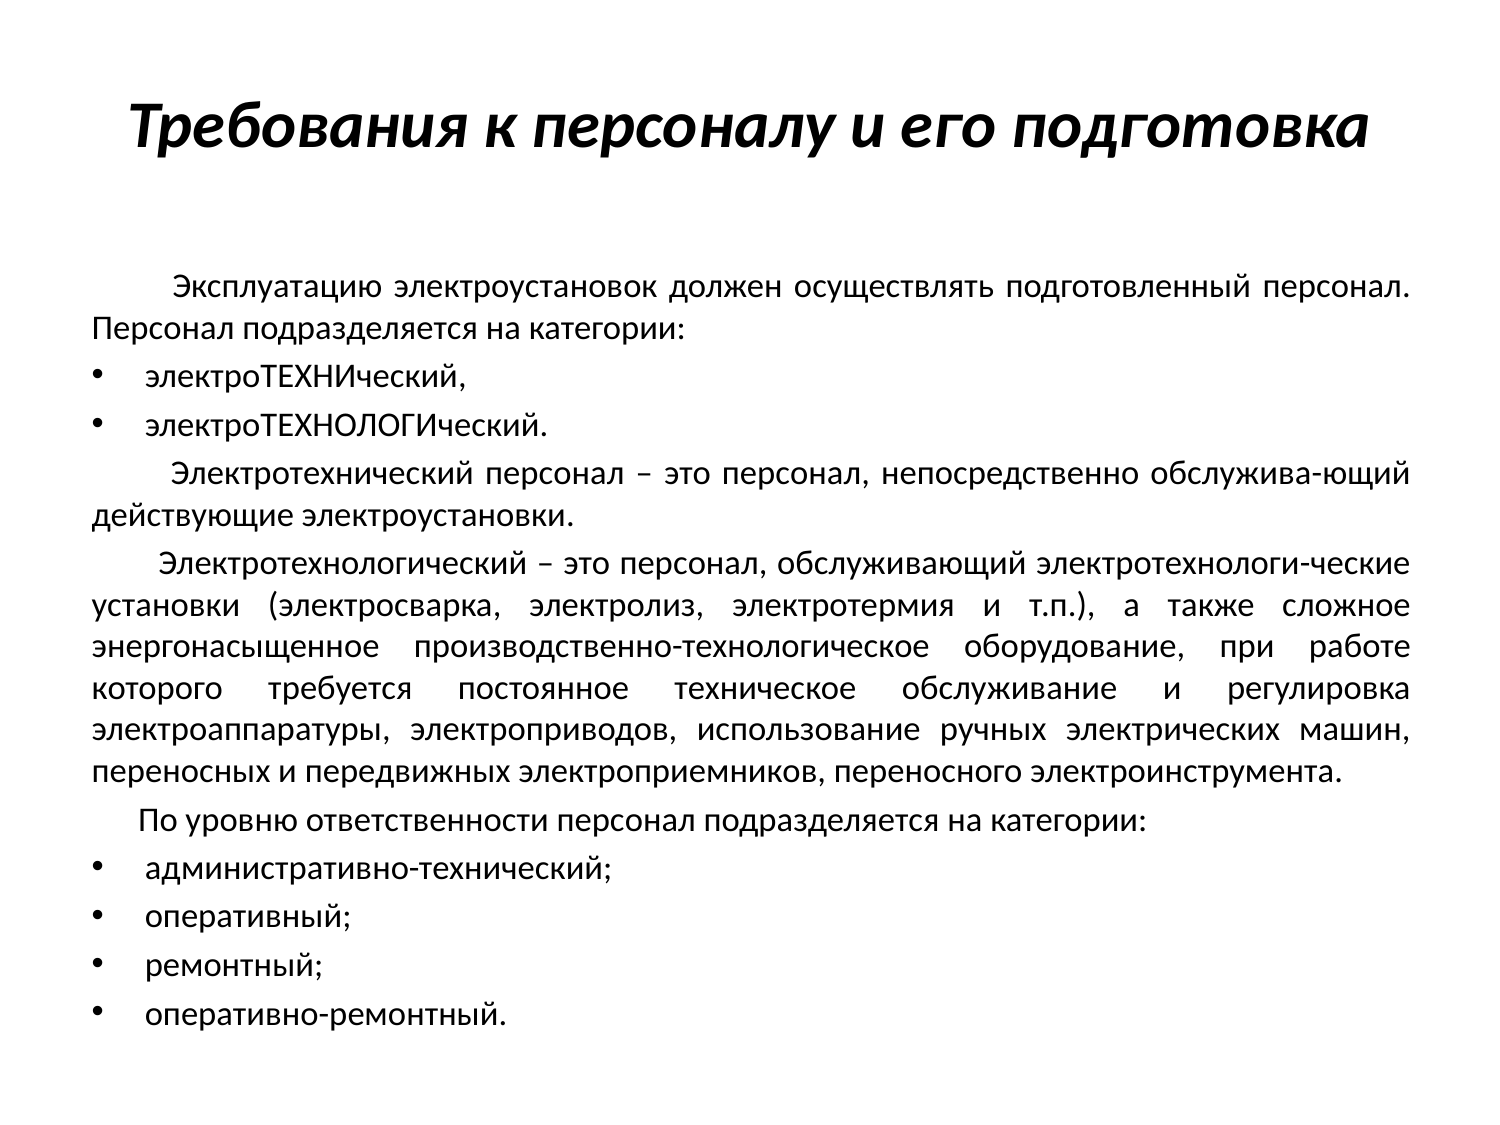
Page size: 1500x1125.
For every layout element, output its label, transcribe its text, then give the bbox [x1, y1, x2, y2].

title Требования к персоналу и его подготовка [75, 45, 1425, 197]
list Эксплуатацию электроустановок должен осуществлять подготовленный персонал. Персонал подразделяется на категории: электроТЕХНИческий, электроТЕХНОЛОГИческий. Электротехнический персонал – это персонал, непосредственно обслужива-ющий действующие электроустановки. Электротехнологический – это персонал, обслуживающий электротехнологи-ческие установки (электросварка, электролиз, электротермия и т.п.), а также сложное энергонасыщенное производственно-технологическое оборудование, при работе которого требуется постоянное техническое обслуживание и регулировка электроаппаратуры, электроприводов, использование ручных электрических машин, переносных и передвижных электроприемников, переносного электроинструмента. По уровню ответственности персонал подразделяется на категории: административно-технический; оперативный; ремонтный; оперативно-ремонтный. [76, 255, 1427, 1052]
